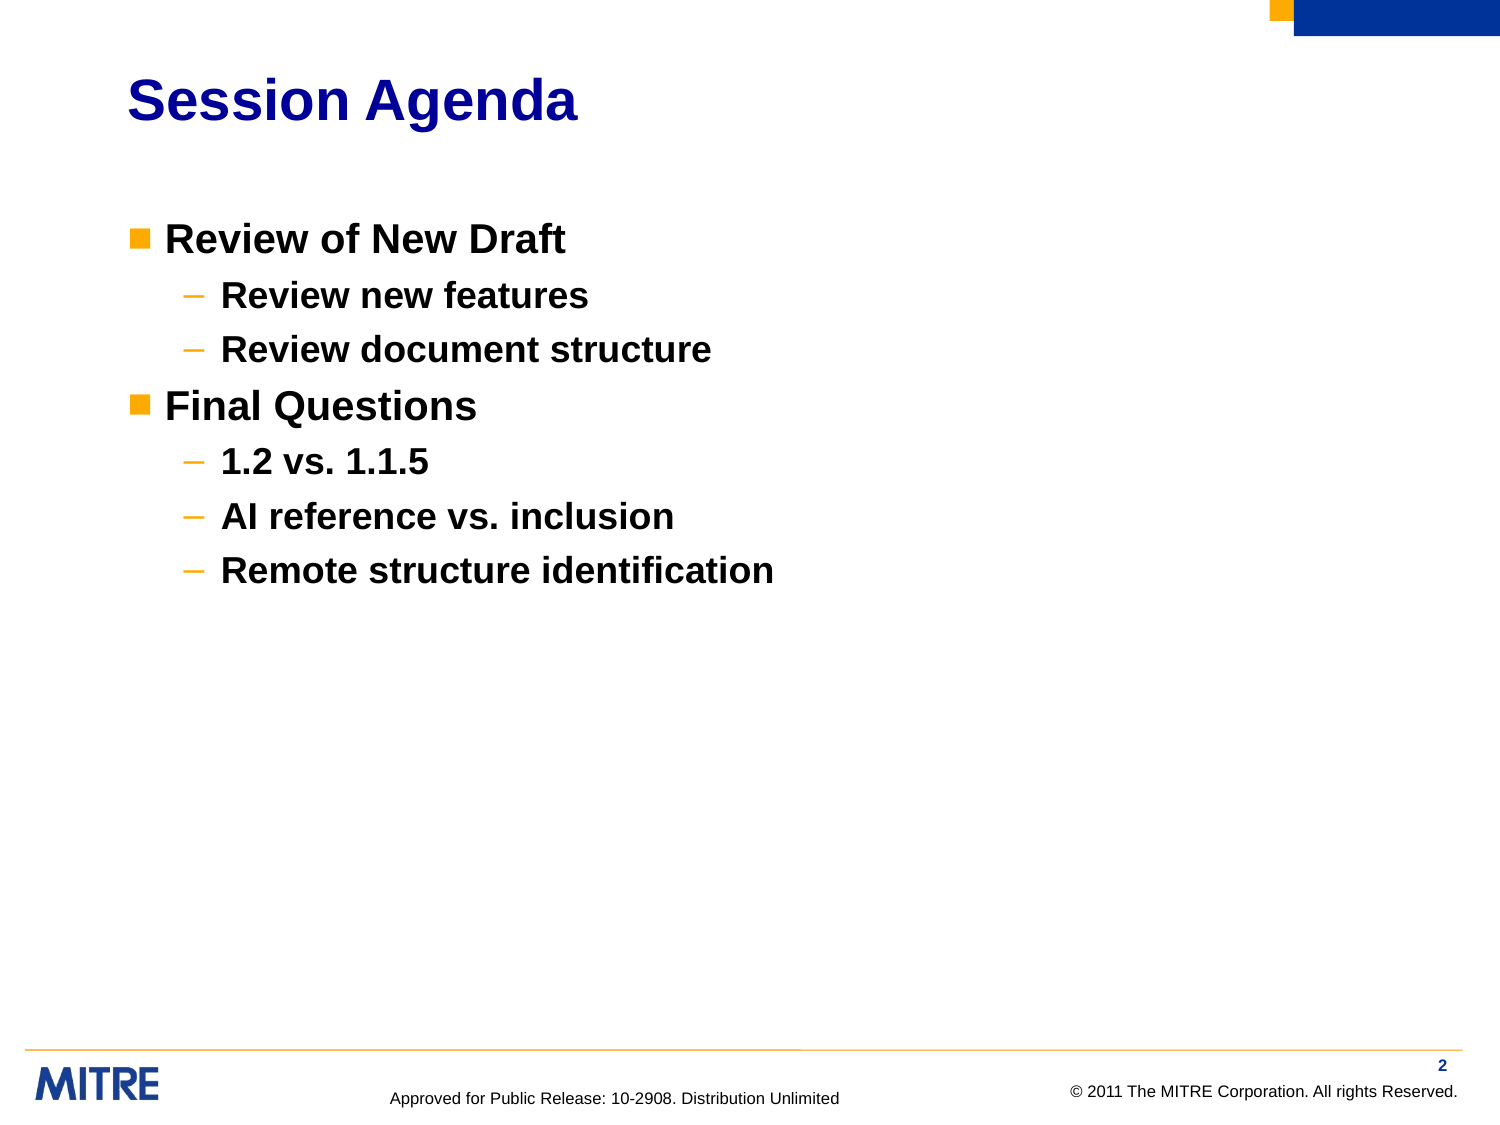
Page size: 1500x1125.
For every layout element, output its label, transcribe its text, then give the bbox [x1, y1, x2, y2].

slide_number 2 [1374, 1049, 1463, 1076]
picture [30, 1064, 163, 1106]
title Session Agenda [112, 62, 1288, 151]
list Review of New Draft Review new features Review document structure Final Questions 1.2 vs. 1.1.5 AI reference vs. inclusion Remote structure identification [112, 212, 1376, 1002]
